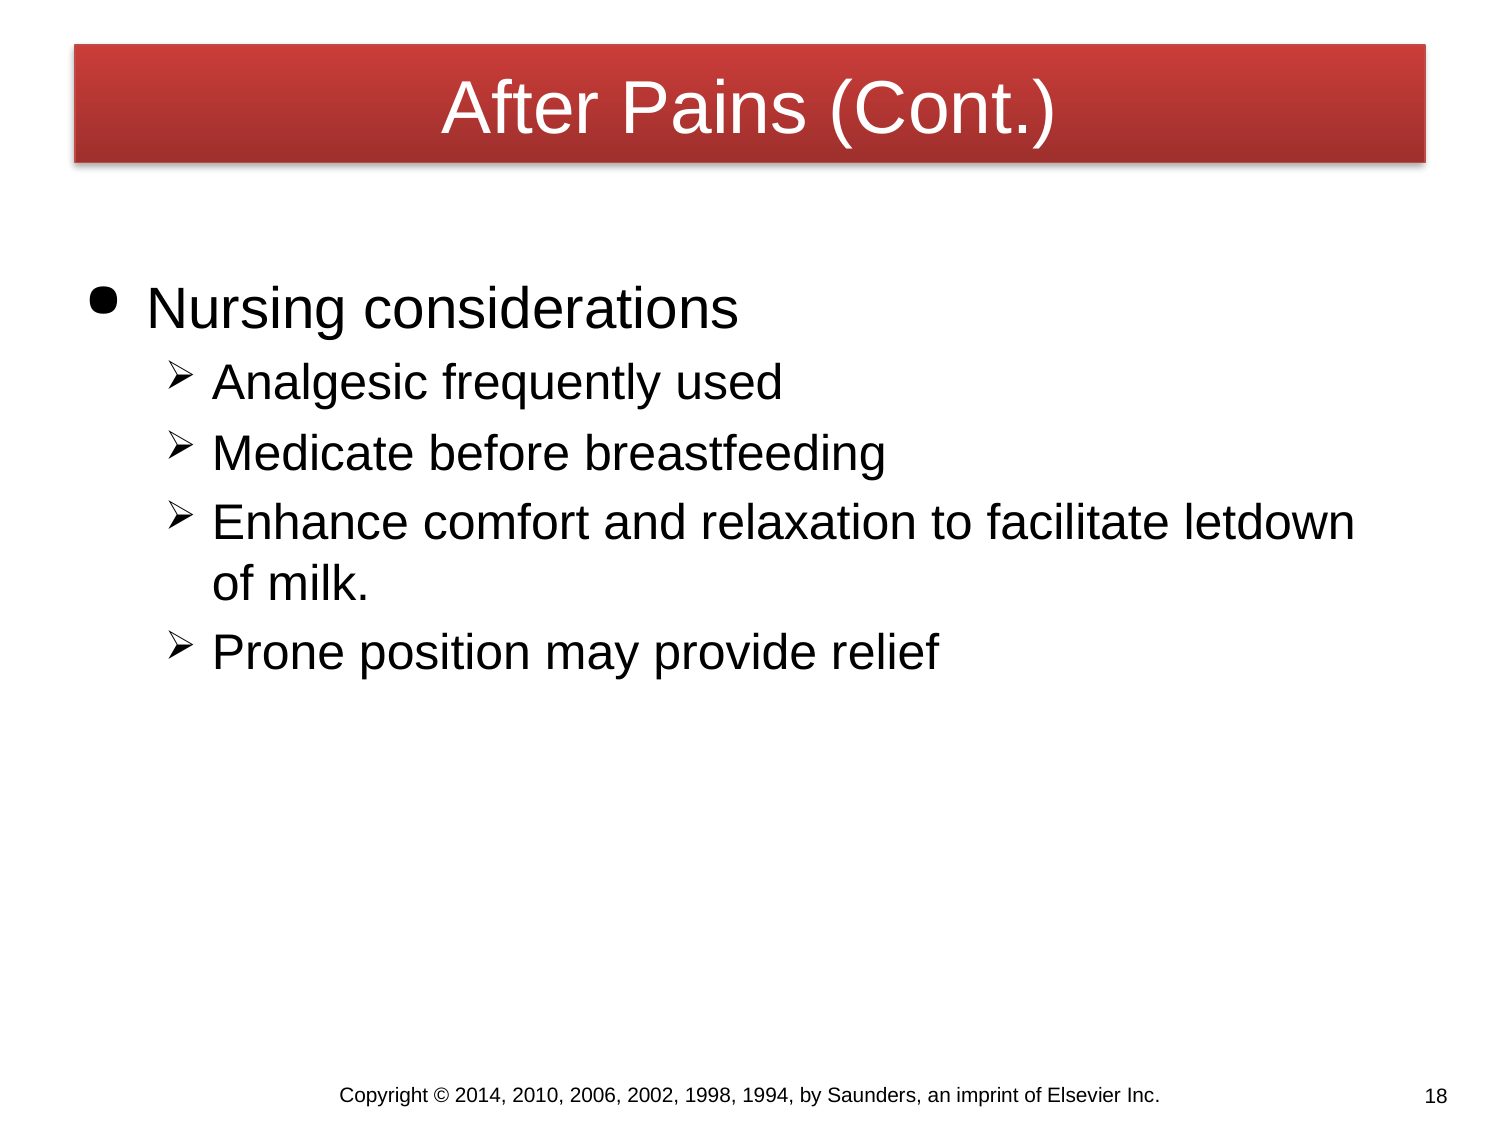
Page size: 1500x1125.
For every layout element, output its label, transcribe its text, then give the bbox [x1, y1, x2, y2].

list Nursing considerations Analgesic frequently used Medicate before breastfeeding Enhance comfort and relaxation to facilitate letdown of milk. Prone position may provide relief [75, 262, 1425, 1005]
title After Pains (Cont.) [74, 44, 1426, 163]
footer Copyright © 2014, 2010, 2006, 2002, 1998, 1994, by Saunders, an imprint of Elsevier Inc. [187, 1062, 1313, 1125]
slide_number 18 [1362, 1065, 1463, 1125]
